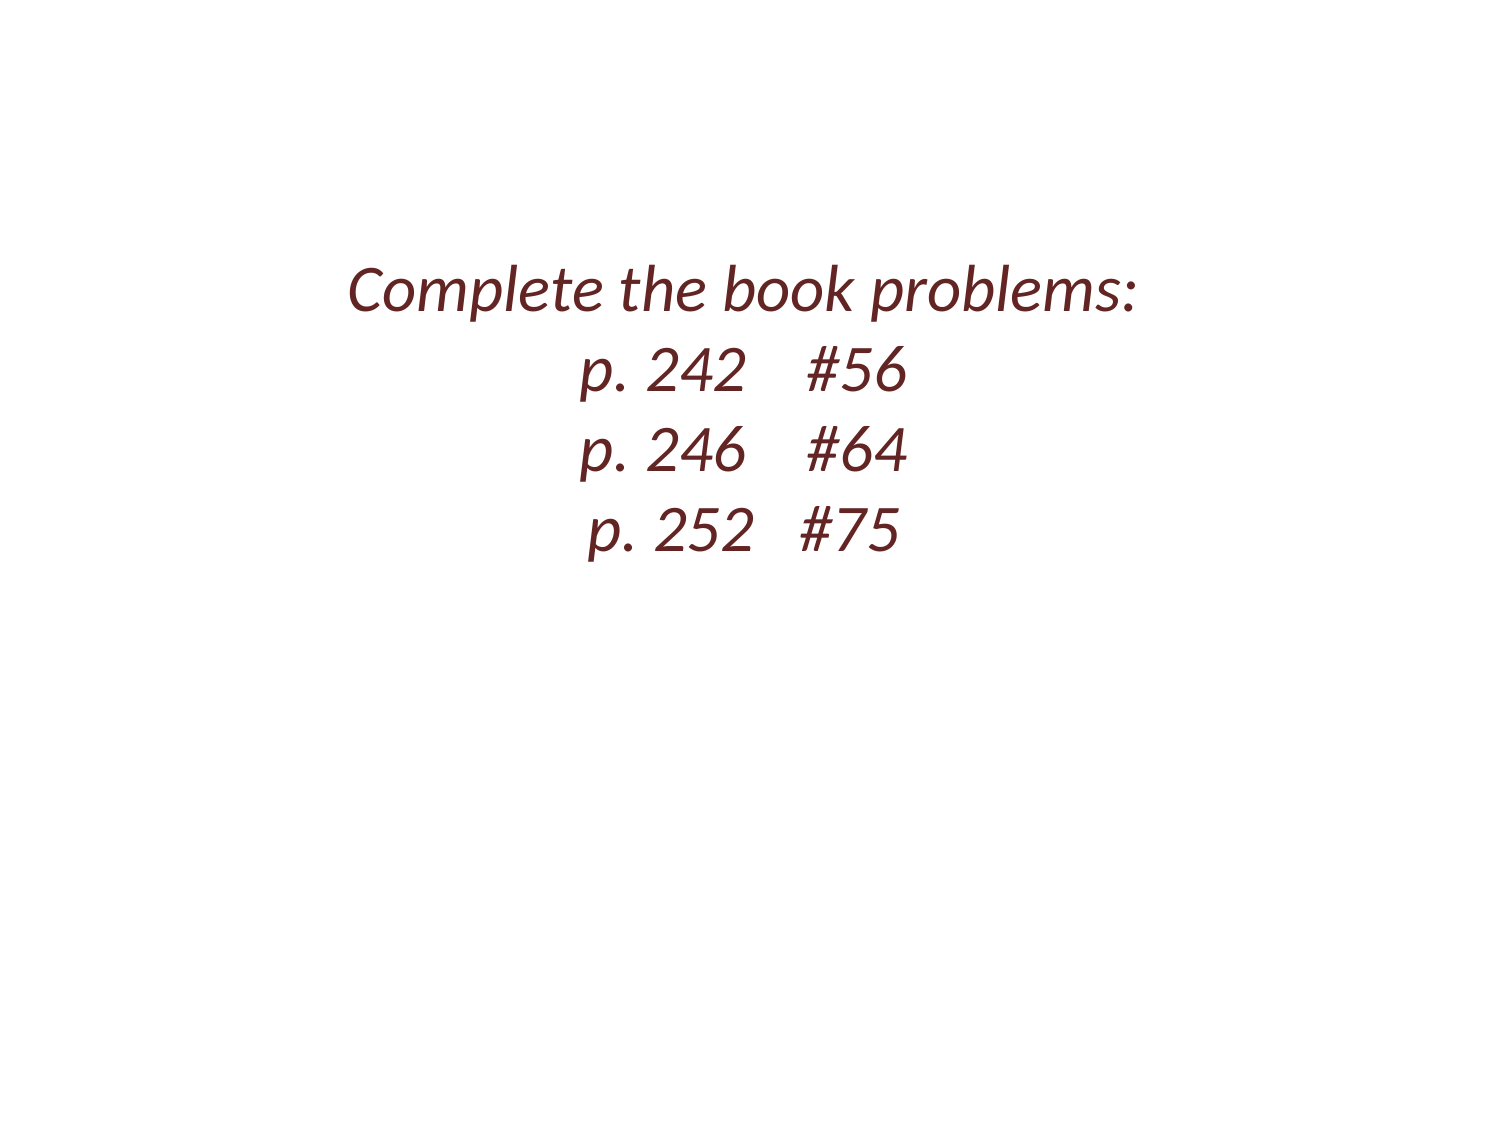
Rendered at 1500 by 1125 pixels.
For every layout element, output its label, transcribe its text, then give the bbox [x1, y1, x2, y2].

text_box Complete the book problems: p. 242 #56 p. 246 #64 p. 252 #75 [24, 237, 1463, 573]
